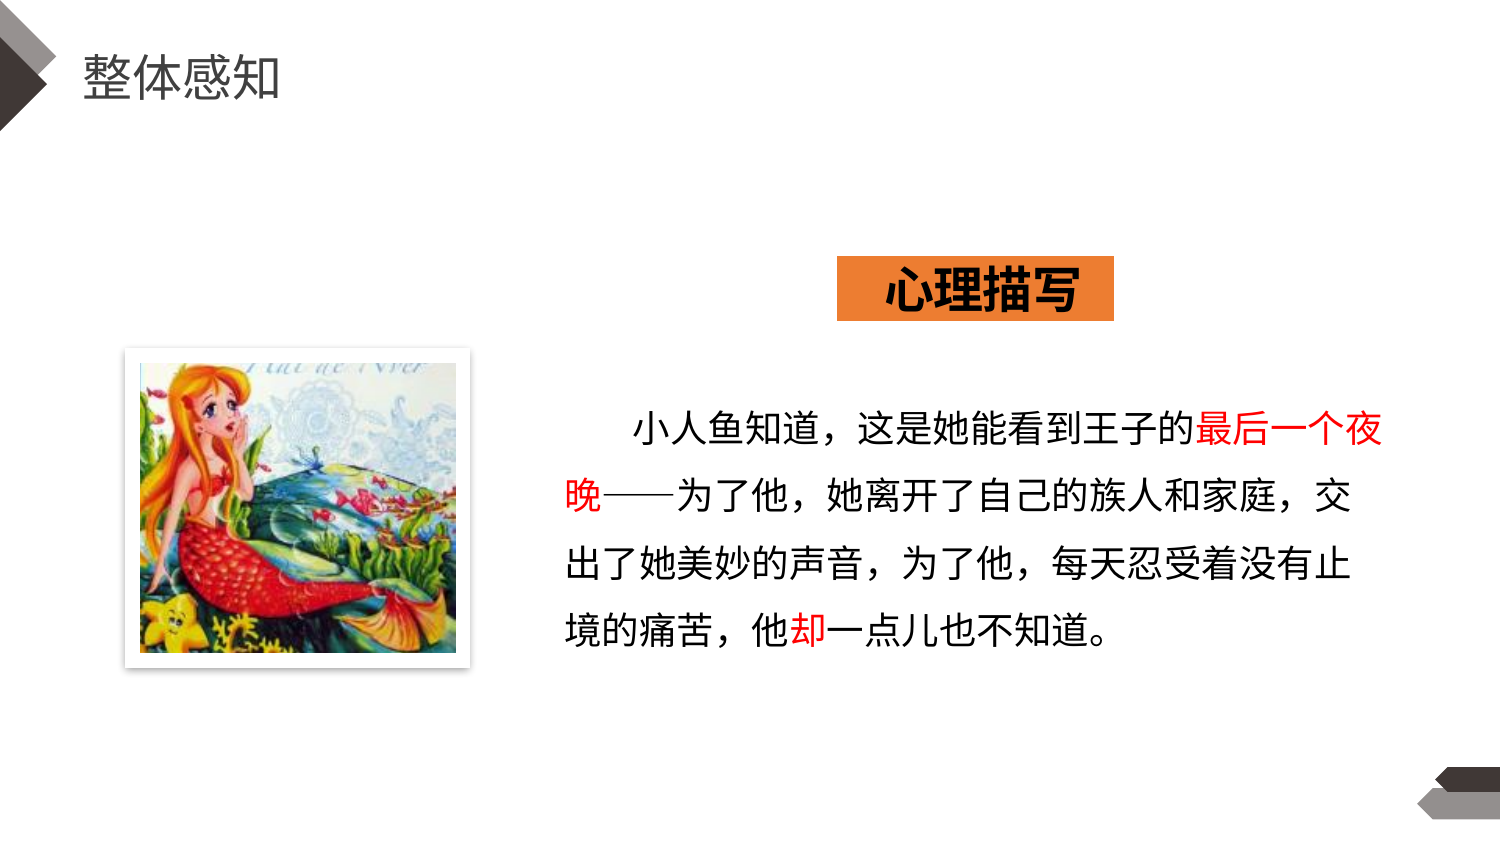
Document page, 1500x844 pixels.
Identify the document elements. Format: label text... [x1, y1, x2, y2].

picture [139, 362, 456, 654]
text_box 整体感知 [71, 40, 579, 113]
text_box 心理描写 [834, 253, 1117, 325]
text_box 小人鱼知道，这是她能看到王子的最后一个夜晚——为了他，她离开了自己的族人和家庭，交出了她美妙的声音，为了他，每天忍受着没有止境的痛苦，他却一点儿也不知道。 [553, 376, 1398, 658]
